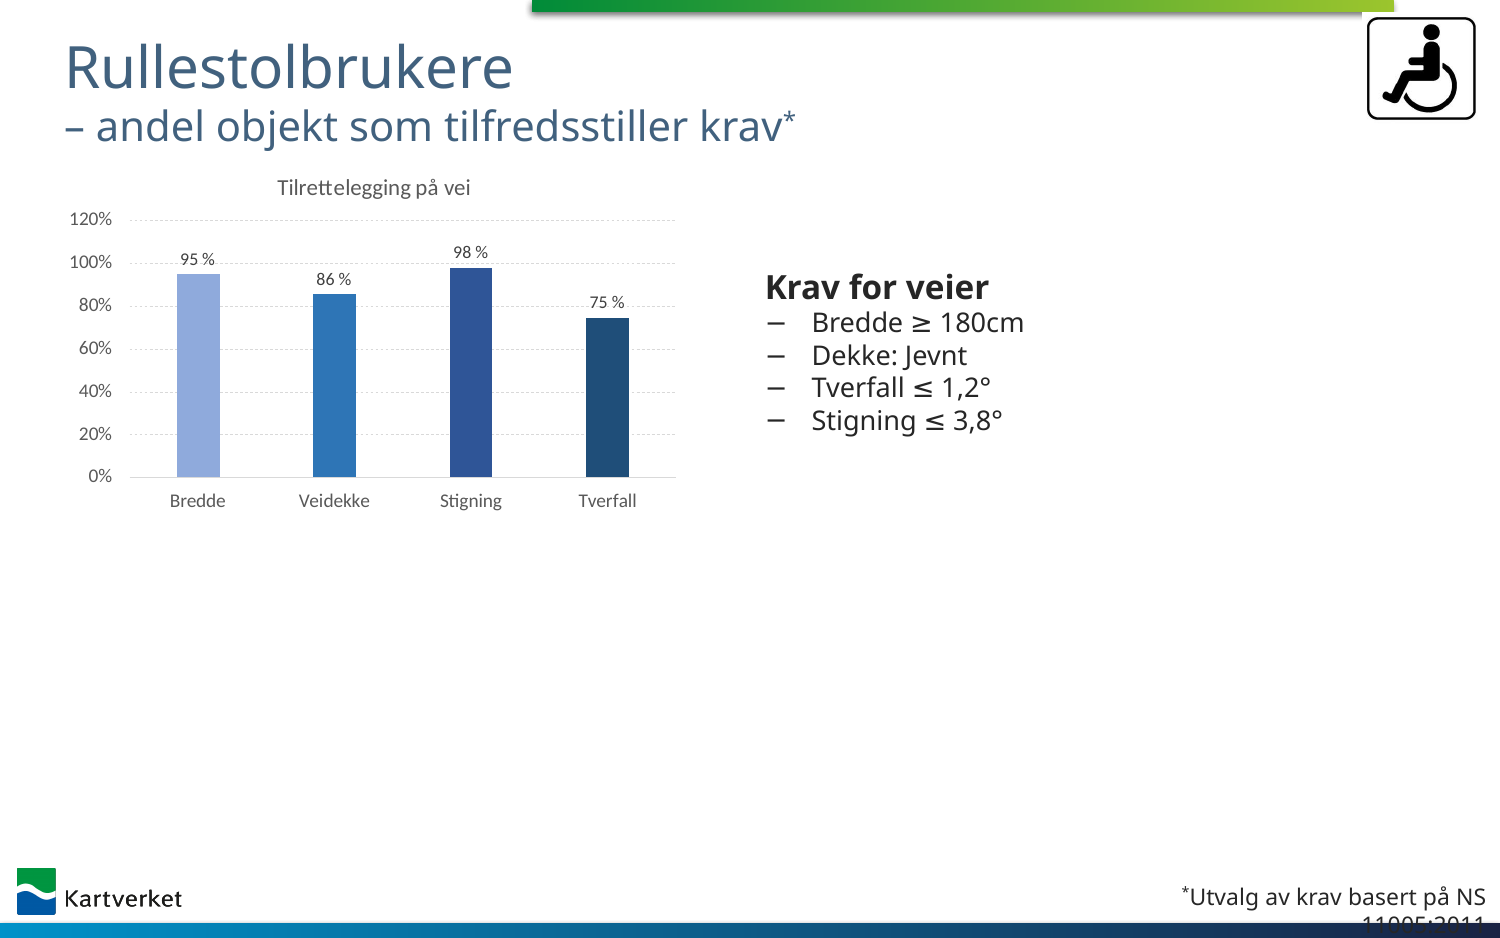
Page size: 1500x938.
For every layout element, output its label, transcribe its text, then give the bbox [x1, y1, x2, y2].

text_box *Utvalg av krav basert på NS 11005:2011 [1068, 873, 1500, 938]
text_box Krav for veier Bredde ≥ 180cm Dekke: Jevnt Tverfall ≤ 1,2° Stigning ≤ 3,8° [750, 258, 1234, 444]
text_box Rullestolbrukere – andel objekt som tilfredsstiller krav* [49, 25, 1431, 158]
picture [1362, 12, 1481, 126]
picture [62, 166, 687, 519]
